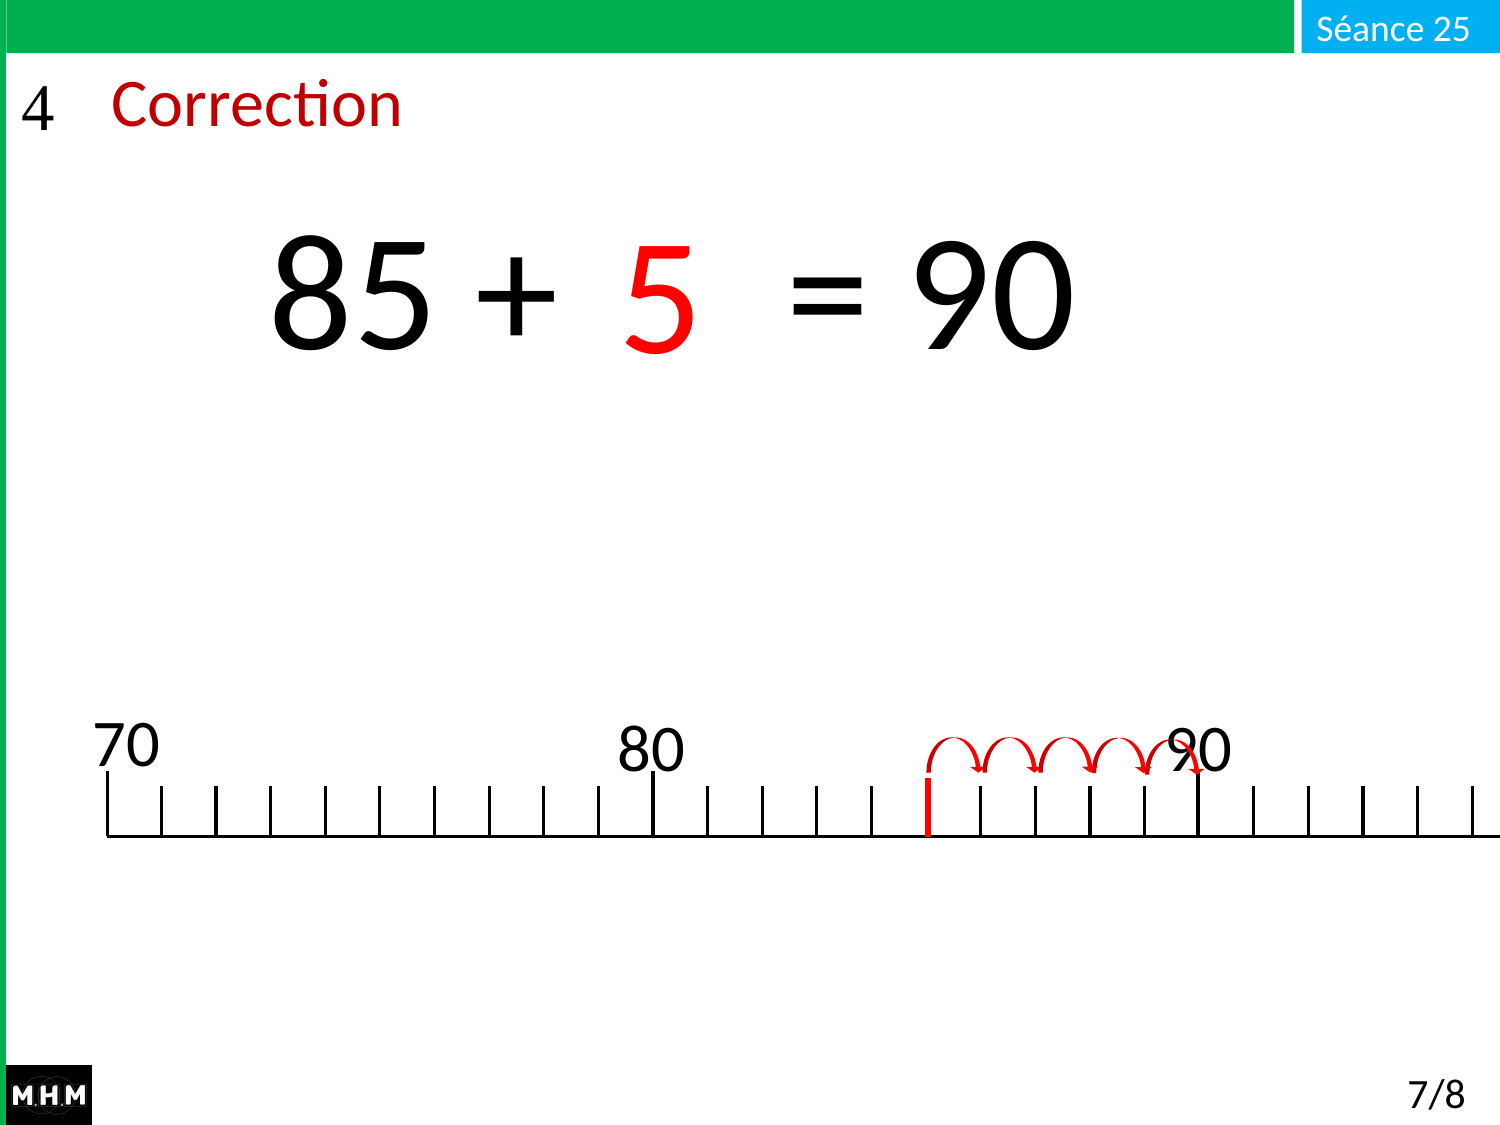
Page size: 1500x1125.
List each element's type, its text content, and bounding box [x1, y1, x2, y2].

text_box 5 [553, 179, 768, 395]
title Correction [96, 60, 1391, 150]
list 7/8 [1373, 1064, 1500, 1125]
picture [6, 1065, 92, 1125]
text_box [77, 692, 1500, 838]
text_box 85 + … = 90 [215, 175, 1151, 391]
